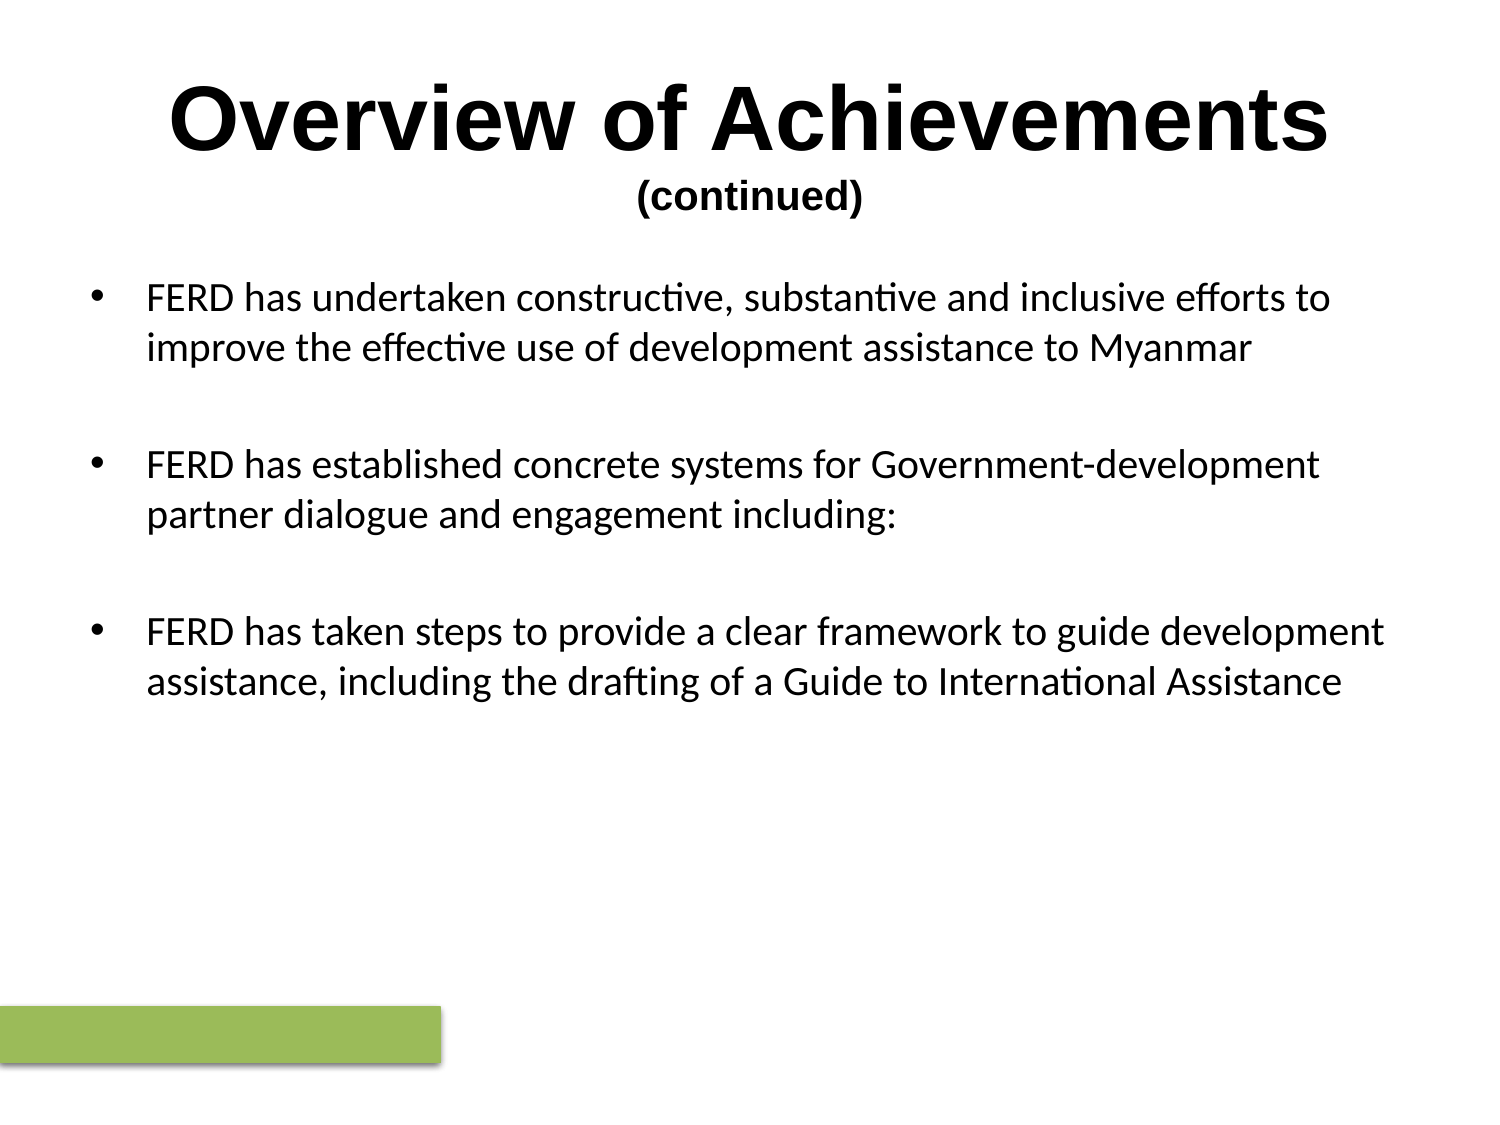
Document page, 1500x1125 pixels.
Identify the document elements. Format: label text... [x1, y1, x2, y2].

title Overview of Achievements (continued) [75, 45, 1425, 233]
text_box [0, 1006, 441, 1063]
list FERD has undertaken constructive, substantive and inclusive efforts to improve the effective use of development assistance to Myanmar FERD has established concrete systems for Government-development partner dialogue and engagement including: FERD has taken steps to provide a clear framework to guide development assistance, including the drafting of a Guide to International Assistance [75, 262, 1425, 1005]
